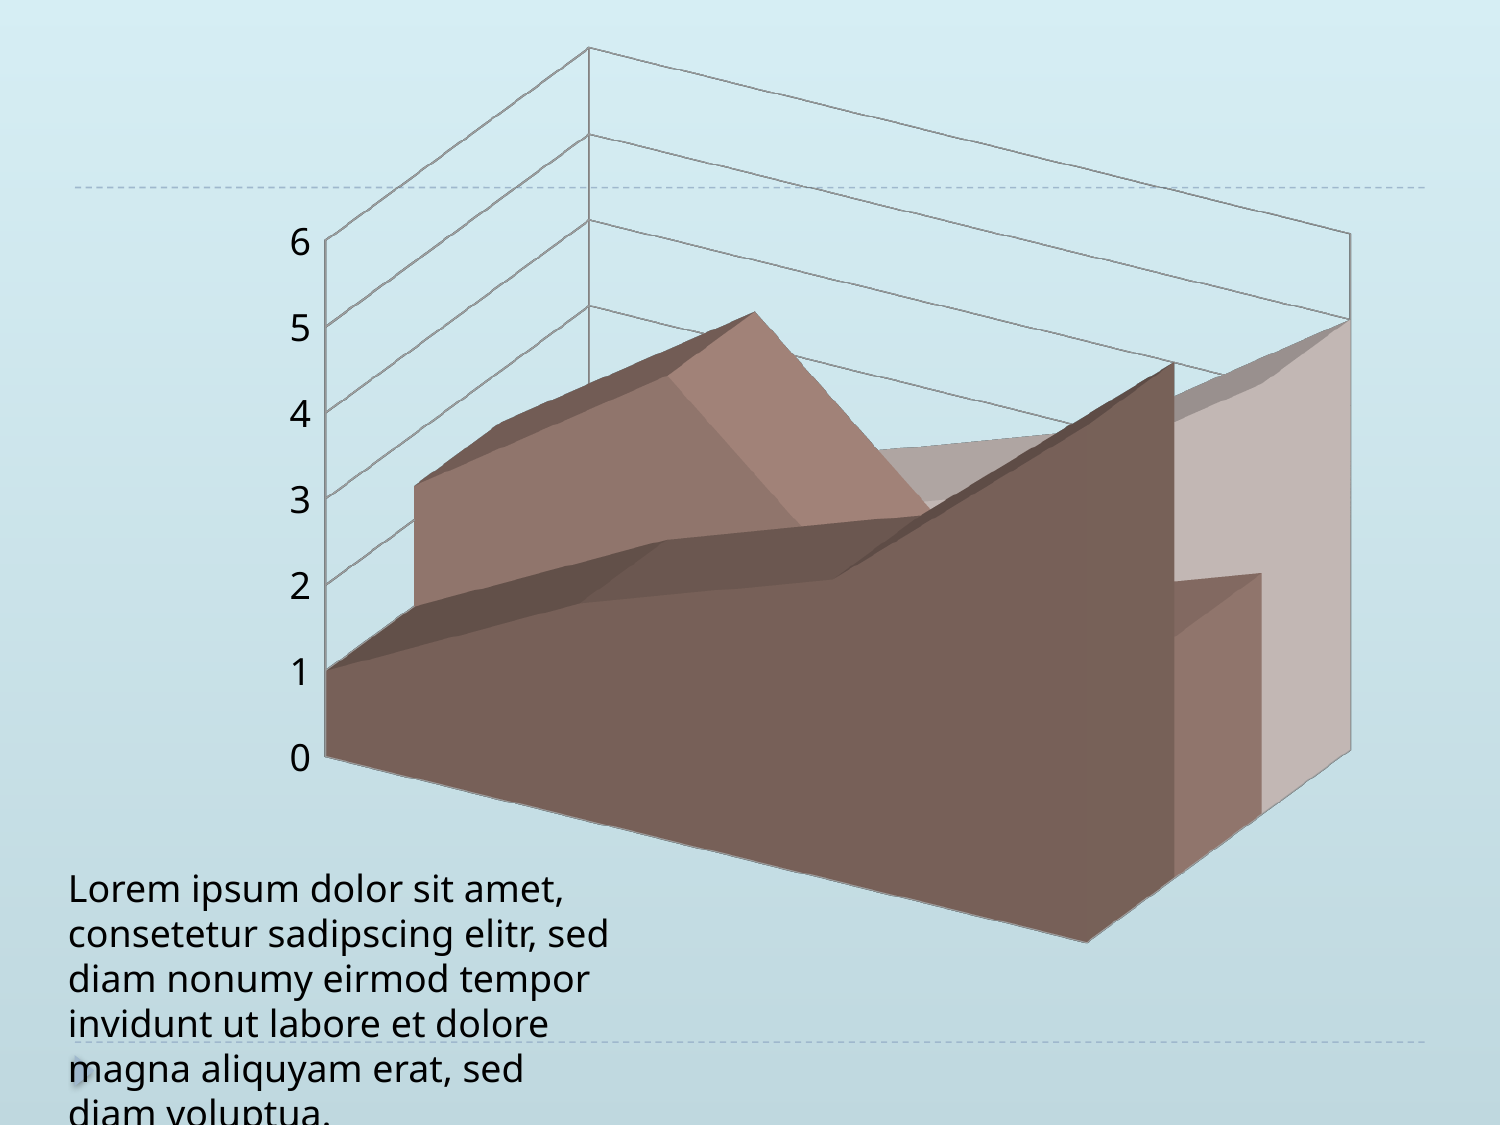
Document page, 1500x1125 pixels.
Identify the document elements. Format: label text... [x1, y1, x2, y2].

chart [155, 27, 1456, 980]
text_box Lorem ipsum dolor sit amet, consetetur sadipscing elitr, sed diam nonumy eirmod tempor invidunt ut labore et dolore magna aliquyam erat, sed diam voluptua. [53, 857, 632, 1125]
